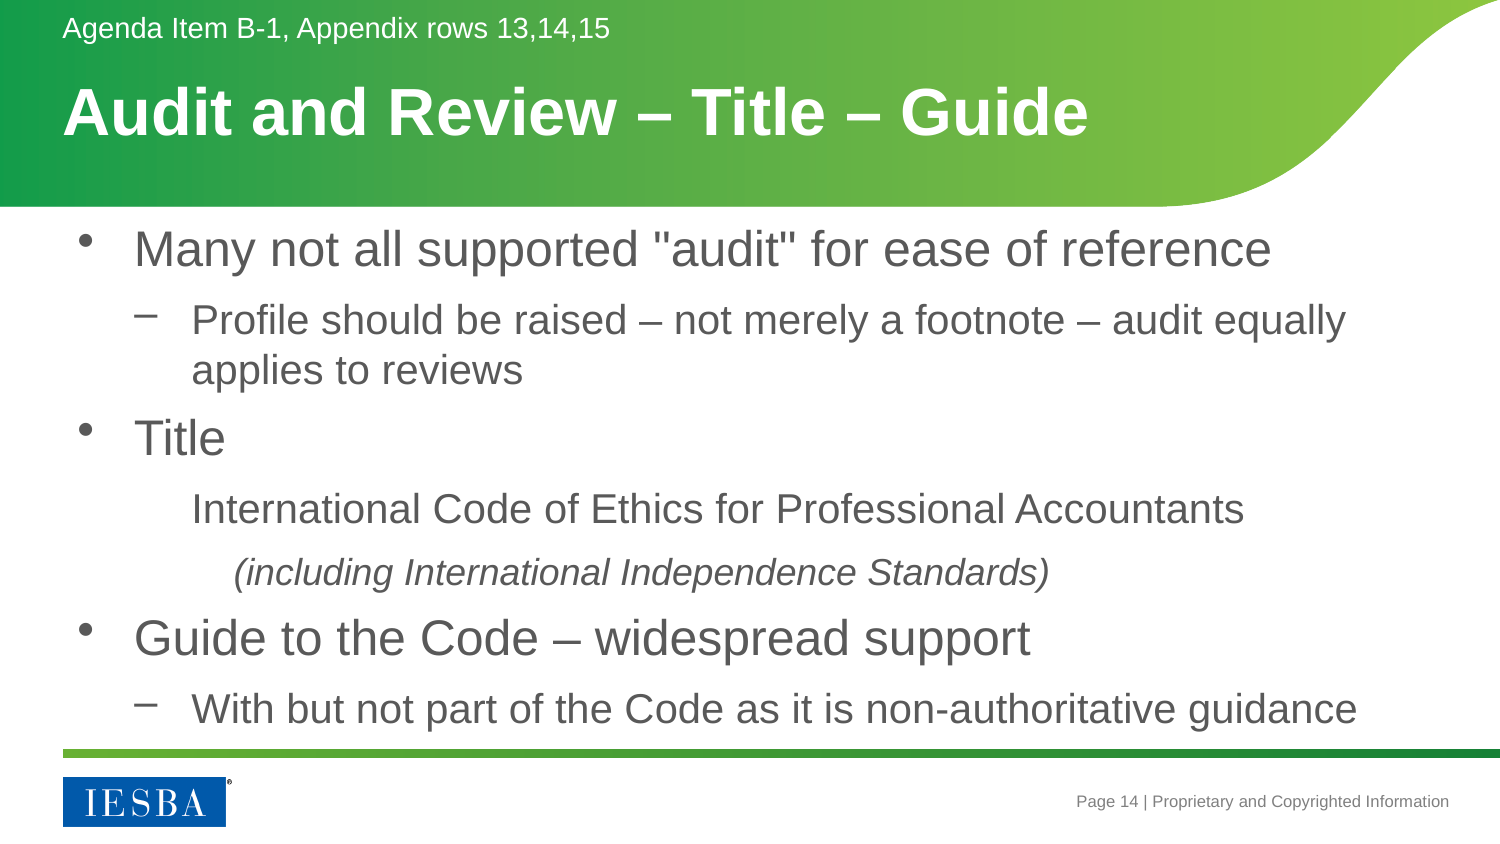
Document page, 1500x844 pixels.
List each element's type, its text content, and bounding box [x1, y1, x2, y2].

title Audit and Review – Title – Guide [62, 75, 1300, 142]
picture [63, 777, 232, 827]
list Many not all supported "audit" for ease of reference Profile should be raised – not merely a footnote – audit equally applies to reviews Title International Code of Ethics for Professional Accountants (including International Independence Standards) Guide to the Code – widespread support With but not part of the Code as it is non-authoritative guidance [62, 209, 1450, 747]
picture [0, 0, 1500, 207]
subtitle Agenda Item B-1, Appendix rows 13,14,15 [62, 9, 925, 60]
